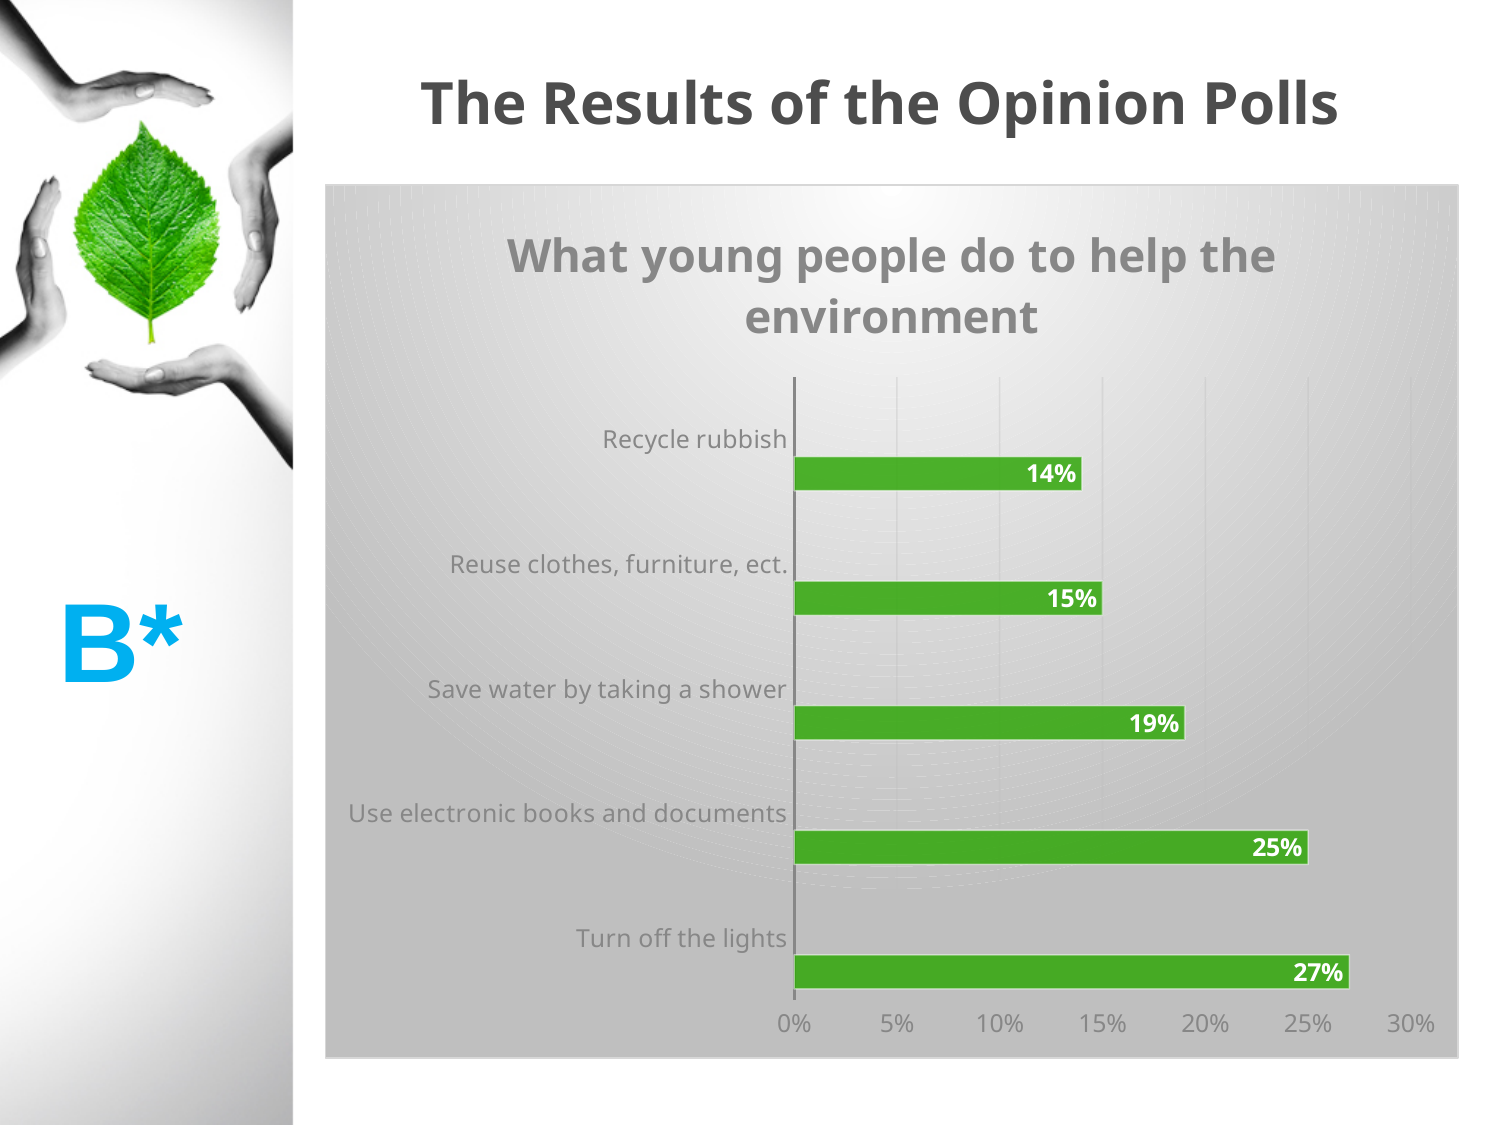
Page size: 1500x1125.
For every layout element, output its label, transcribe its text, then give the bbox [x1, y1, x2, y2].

title The Results of the Opinion Polls [311, 42, 1449, 161]
picture [0, 0, 1500, 1125]
text_box B* [43, 562, 199, 713]
chart [324, 184, 1459, 1059]
